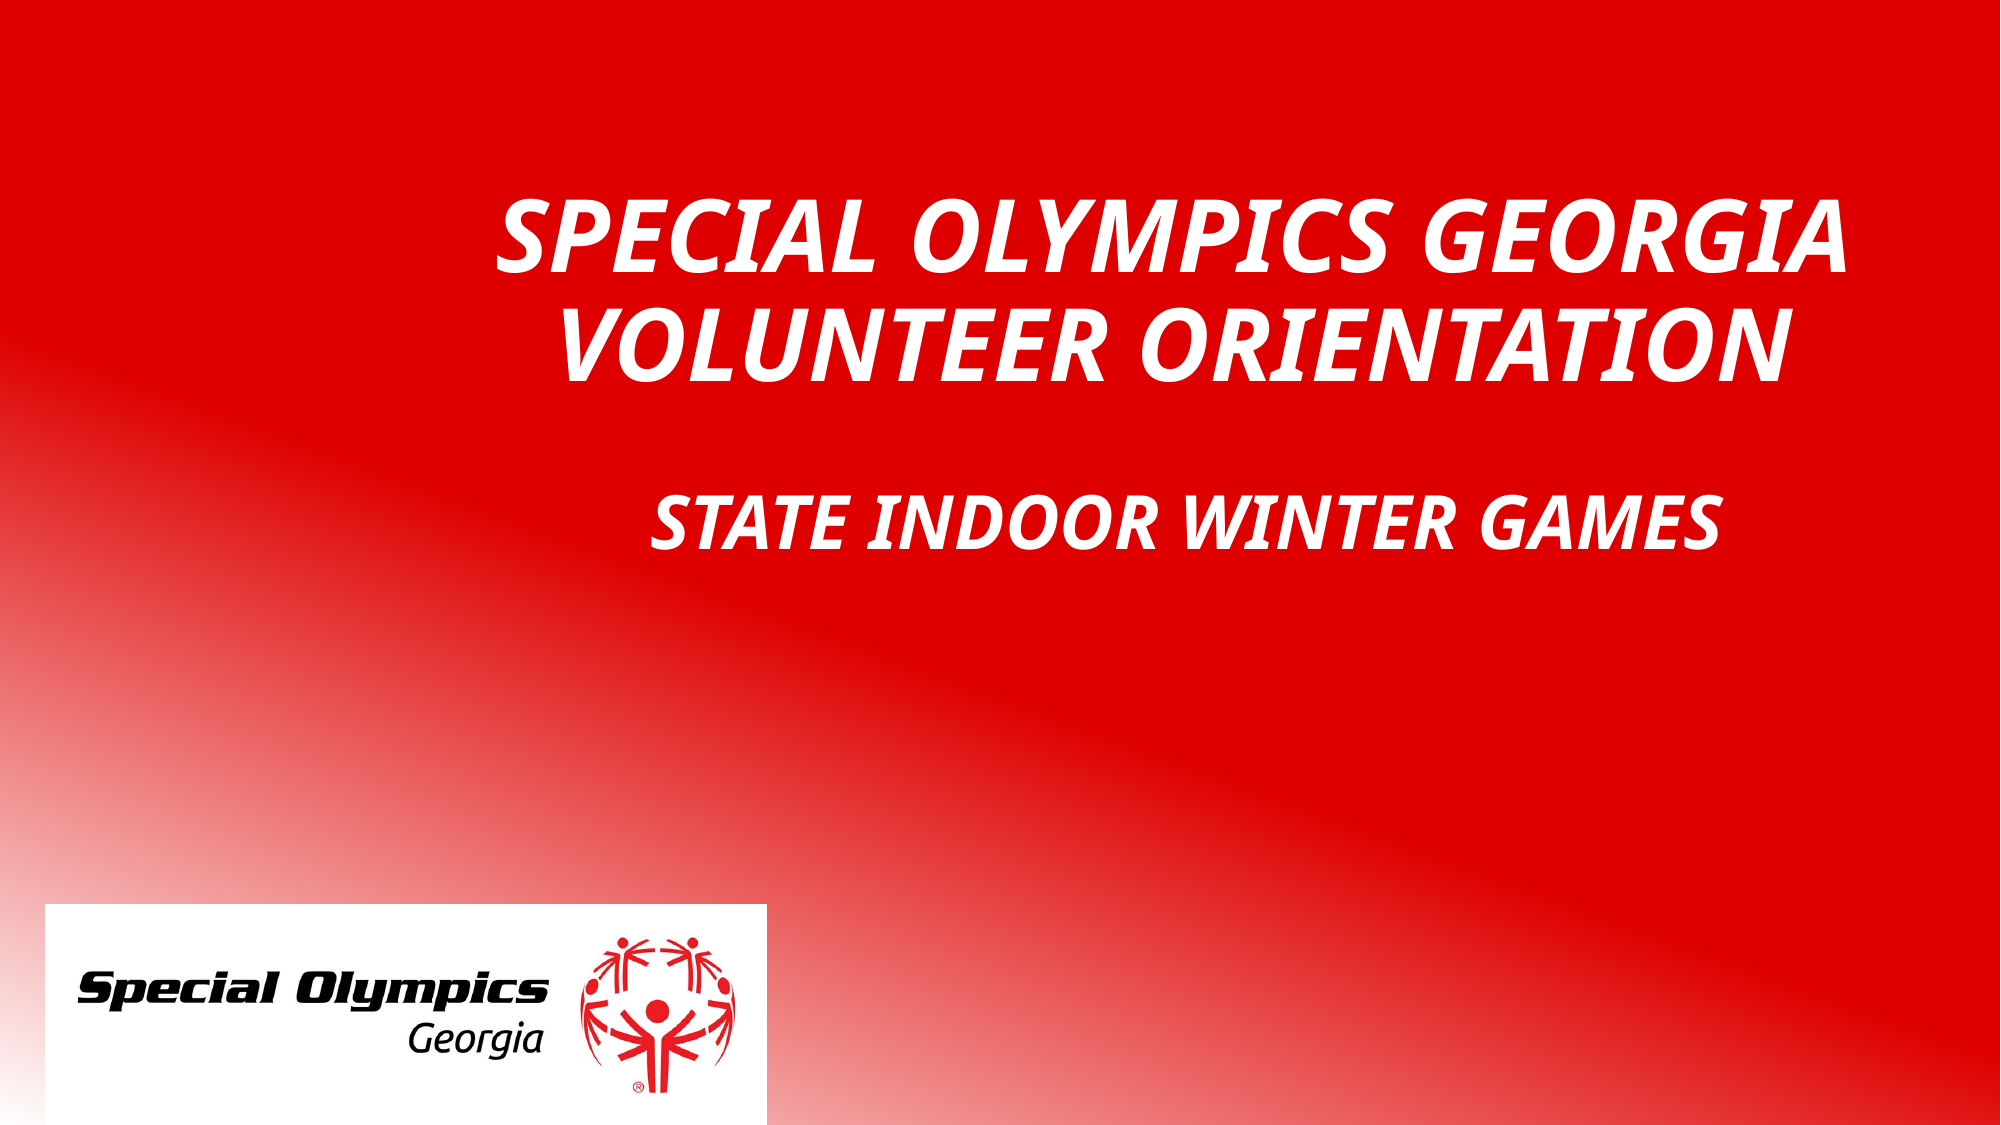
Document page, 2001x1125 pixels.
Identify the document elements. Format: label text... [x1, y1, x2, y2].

picture [44, 904, 767, 1125]
title SPECIAL OLYMPICS GEORGIA VOLUNTEER ORIENTATION [405, 39, 1943, 411]
subtitle STATE INDOOR WINTER GAMES [431, 477, 1943, 697]
